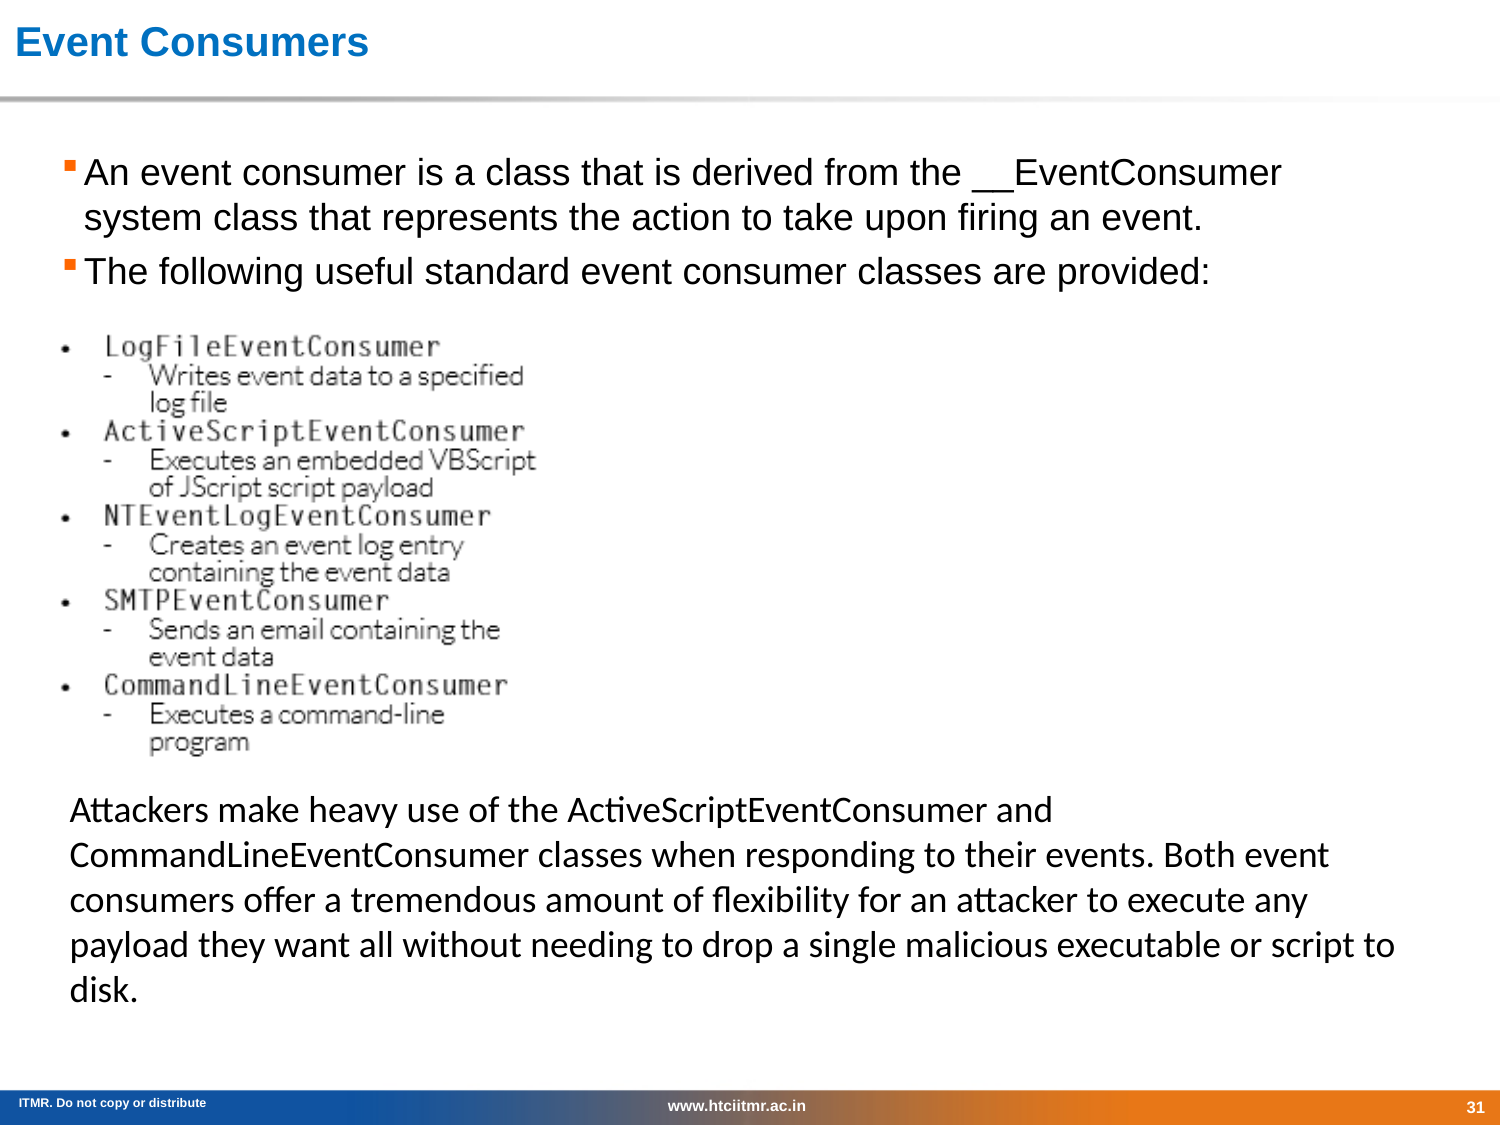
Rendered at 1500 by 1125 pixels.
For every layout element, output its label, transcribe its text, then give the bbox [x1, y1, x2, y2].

title Event Consumers [0, 7, 1350, 95]
picture [0, 0, 1500, 1125]
text_box Attackers make heavy use of the ActiveScriptEventConsumer and CommandLineEventConsumer classes when responding to their events. Both event consumers offer a tremendous amount of flexibility for an attacker to execute any payload they want all without needing to drop a single malicious executable or script to disk. [54, 777, 1438, 1018]
list An event consumer is a class that is derived from the __EventConsumer system class that represents the action to take upon firing an event. The following useful standard event consumer classes are provided: [46, 140, 1397, 883]
